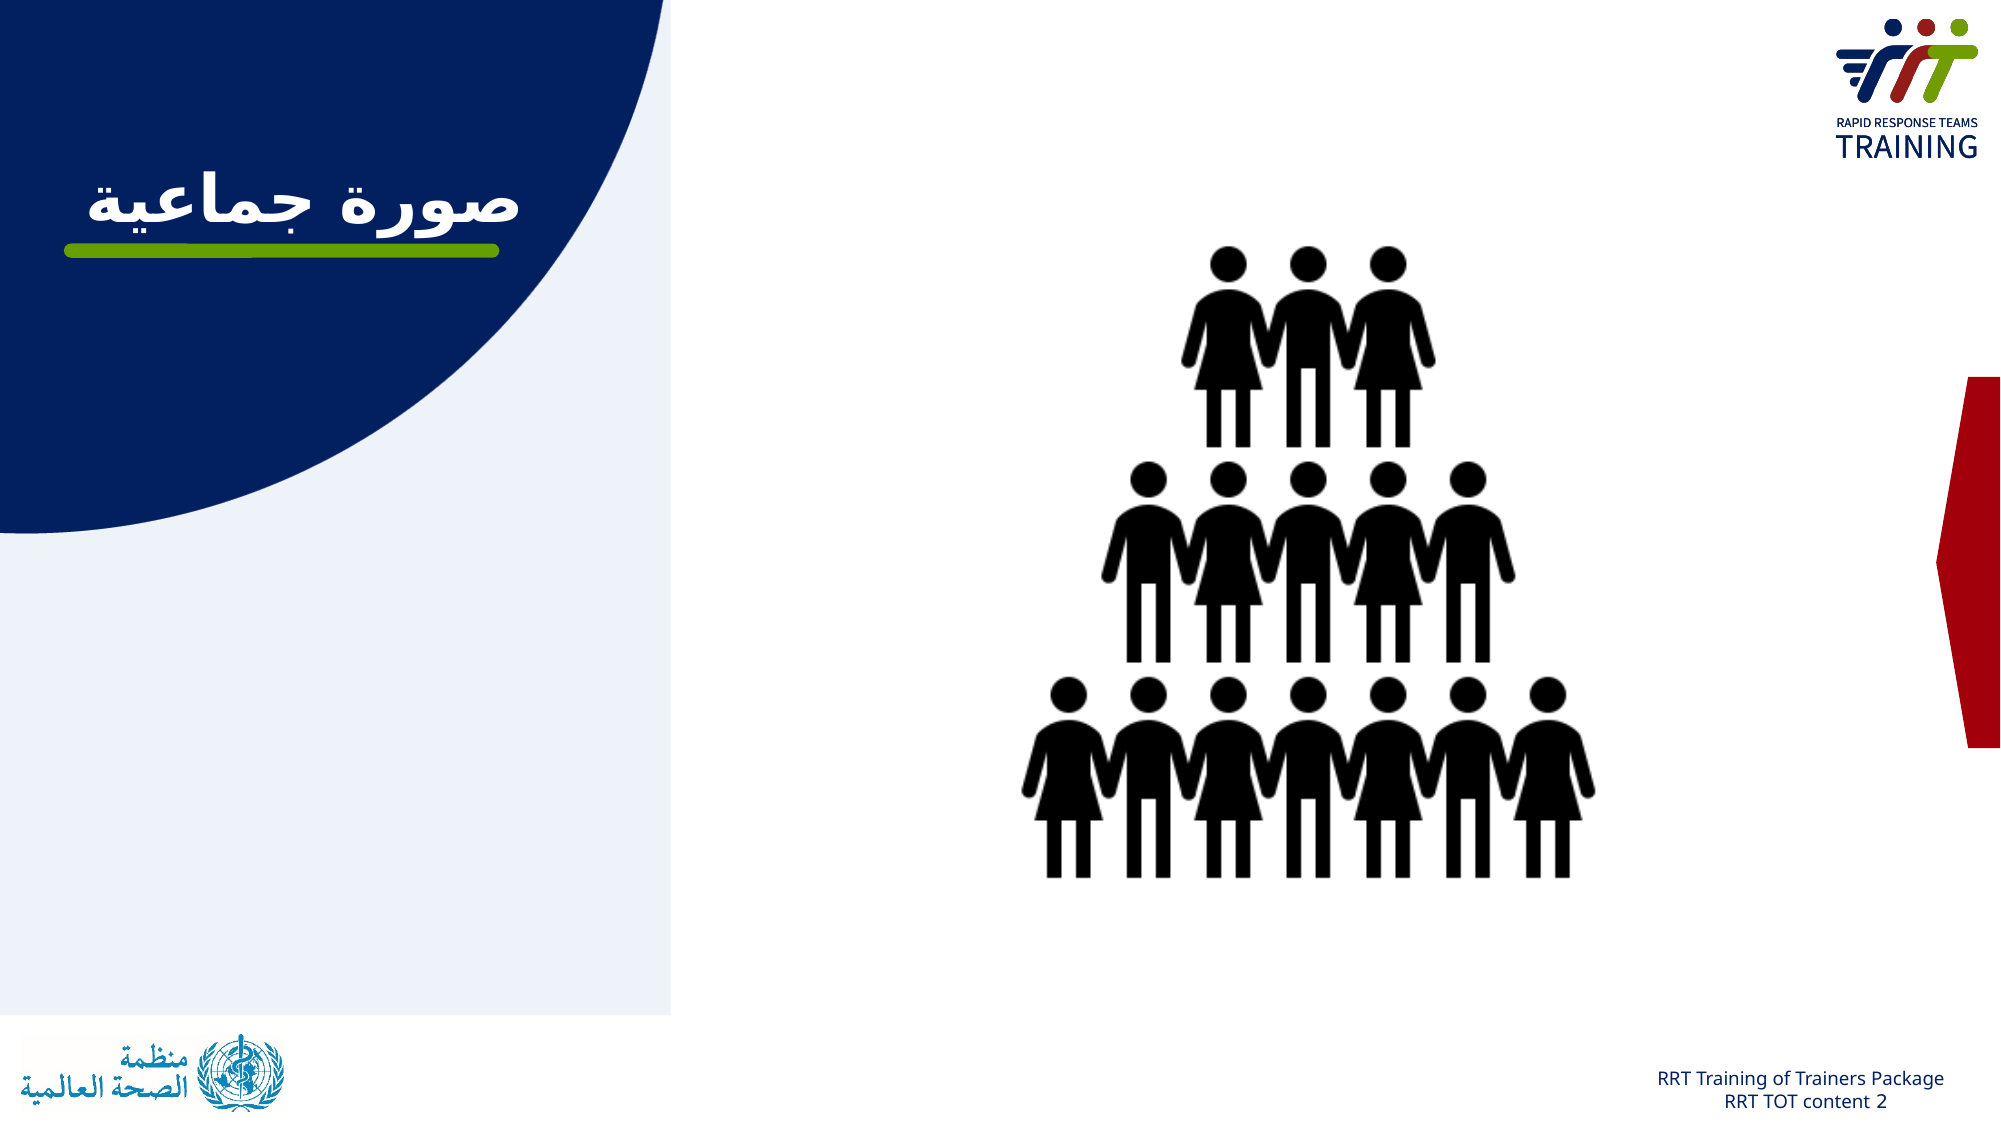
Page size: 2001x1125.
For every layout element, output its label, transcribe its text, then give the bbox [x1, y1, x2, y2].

picture [0, 0, 670, 538]
picture [1835, 19, 1978, 167]
picture [953, 217, 1650, 907]
text_box صورة جماعية [56, 147, 532, 243]
text_box [130, 0, 814, 99]
picture [21, 1034, 284, 1112]
